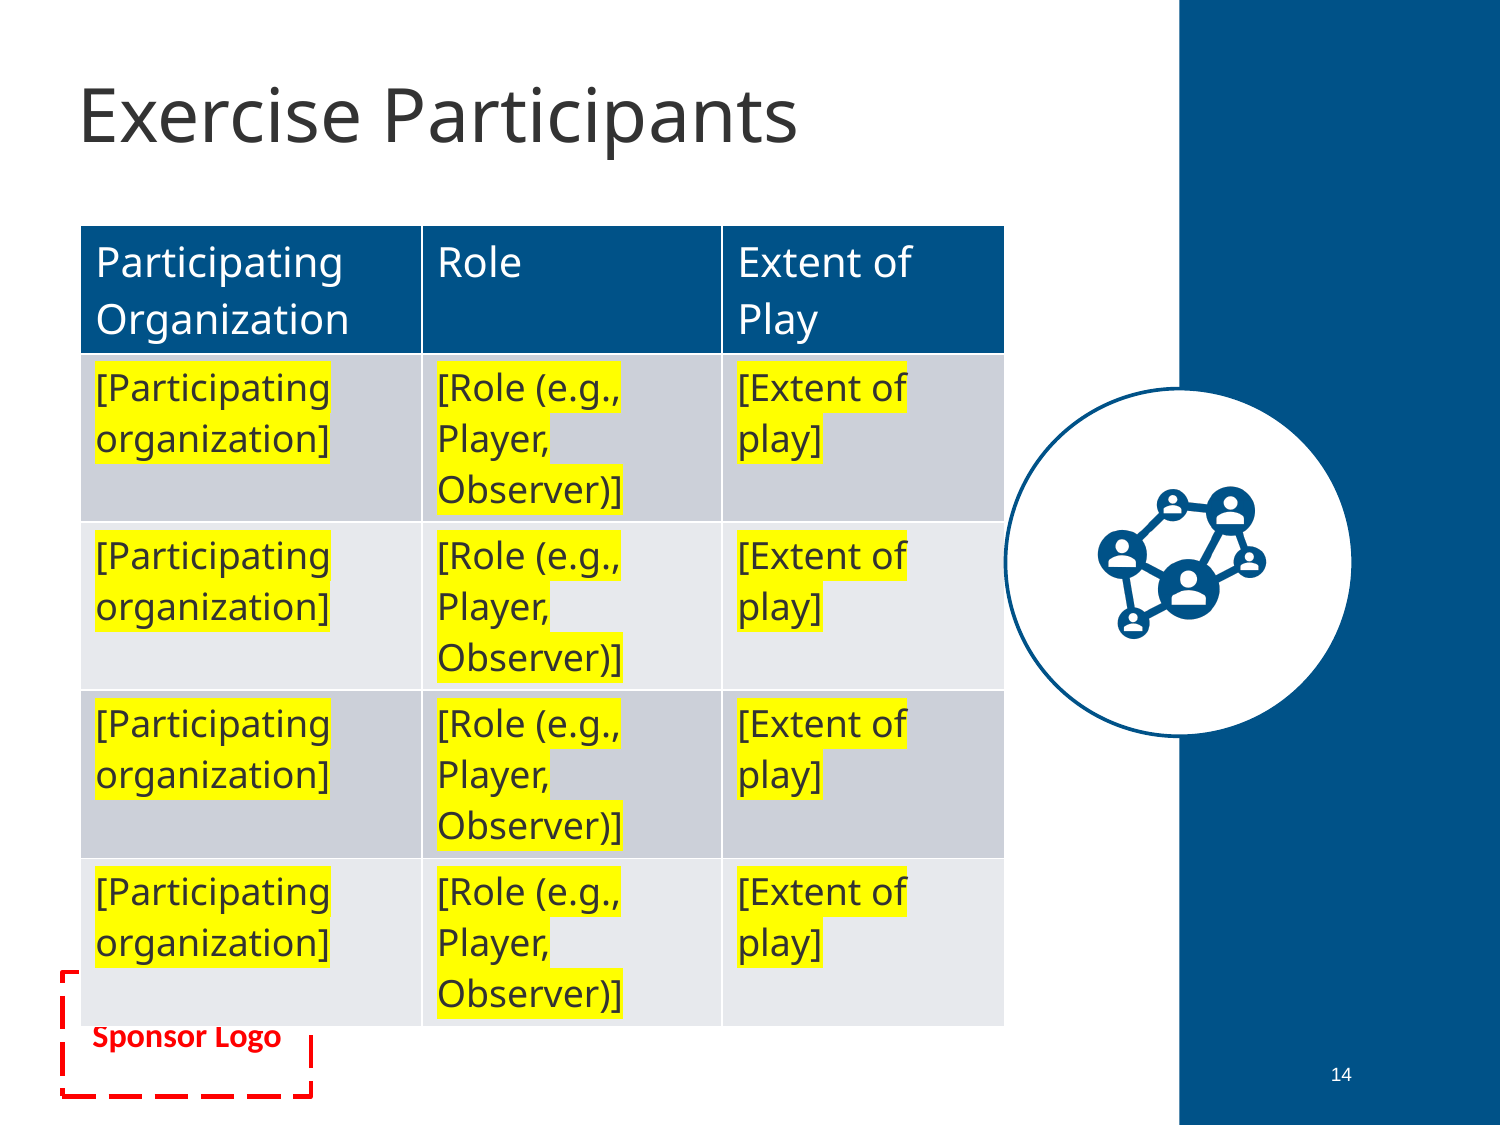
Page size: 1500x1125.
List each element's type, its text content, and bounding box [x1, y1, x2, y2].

table_cell [Participating organization] [81, 523, 421, 689]
table_header Participating Organization [81, 226, 421, 353]
table_header Role [423, 226, 721, 353]
table_cell [Participating organization] [81, 859, 421, 1026]
table_cell [Extent of play] [723, 691, 1004, 858]
table_cell [Participating organization] [81, 355, 421, 521]
table_cell [Extent of play] [723, 859, 1004, 1026]
table_cell [Role (e.g., Player, Observer)] [423, 859, 721, 1026]
text_box [1177, 0, 1500, 1125]
table_cell [Participating organization] [81, 691, 421, 858]
table_cell [Role (e.g., Player, Observer)] [423, 355, 721, 521]
table_header Extent of Play [723, 226, 1004, 353]
table_cell [Extent of play] [723, 355, 1004, 521]
text_box [1003, 386, 1356, 739]
title Exercise Participants [62, 31, 982, 195]
slide_number 14 [1242, 1052, 1368, 1098]
table_cell [Role (e.g., Player, Observer)] [423, 523, 721, 689]
table_cell [Extent of play] [723, 523, 1004, 689]
table_cell [Role (e.g., Player, Observer)] [423, 691, 721, 858]
picture [1086, 469, 1275, 658]
